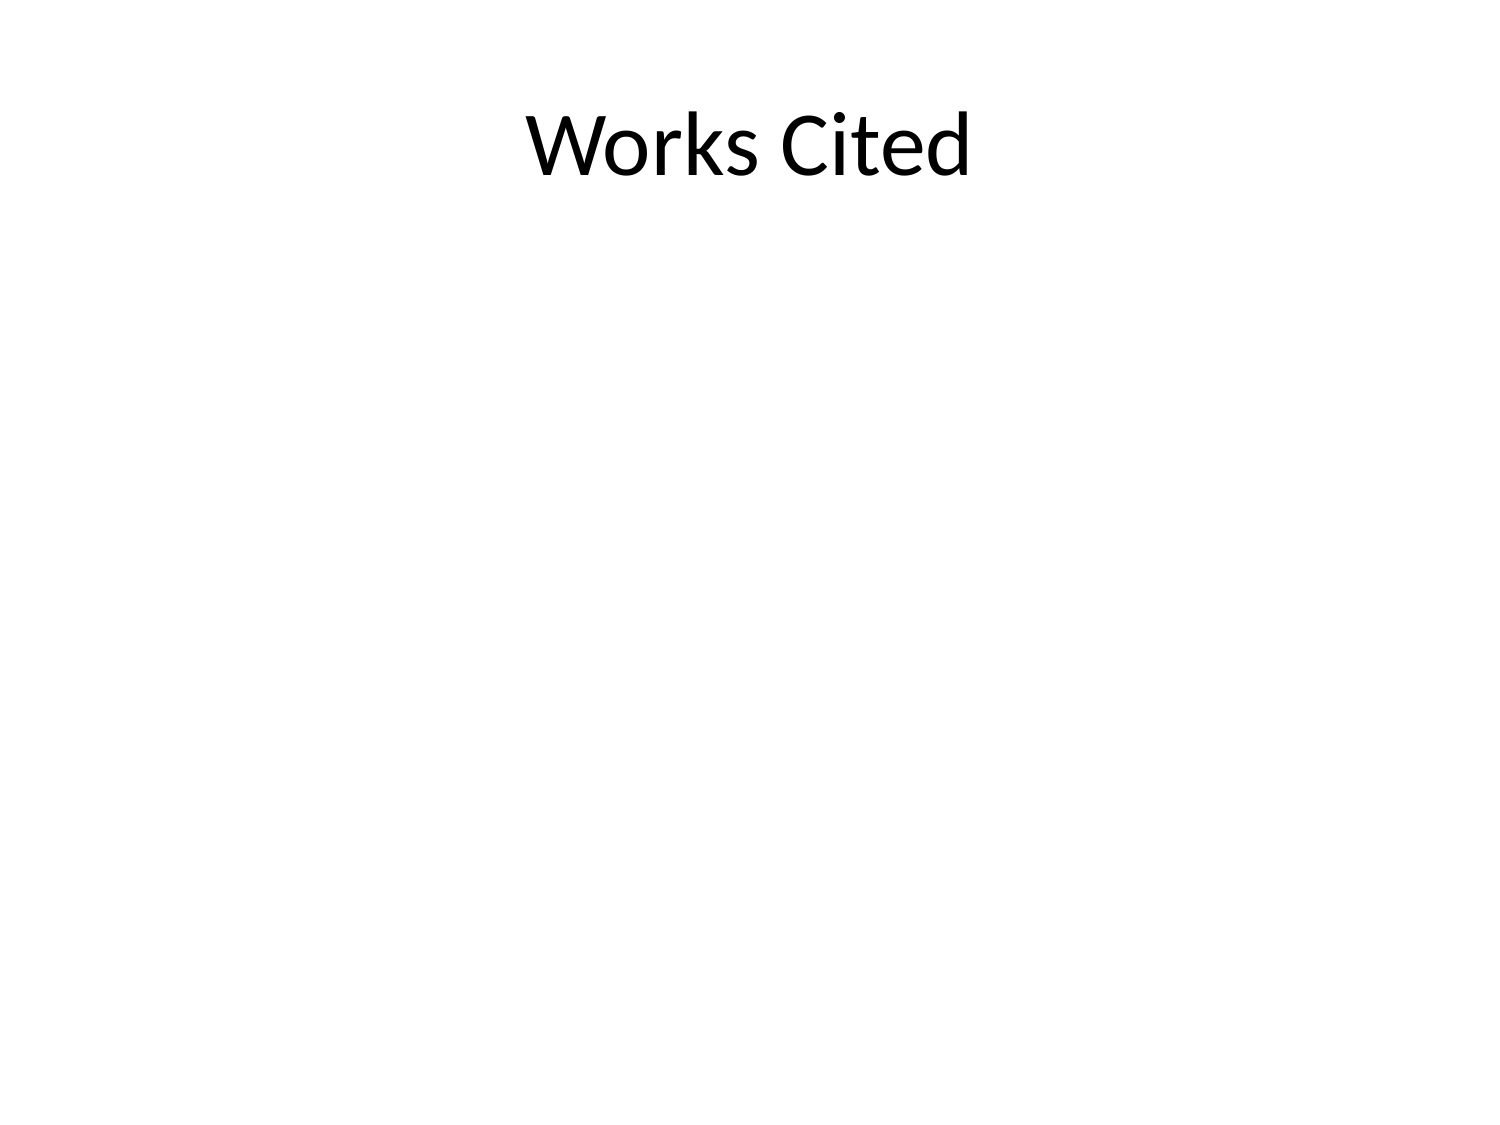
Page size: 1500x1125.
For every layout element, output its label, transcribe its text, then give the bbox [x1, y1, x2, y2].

title Works Cited [75, 45, 1425, 233]
